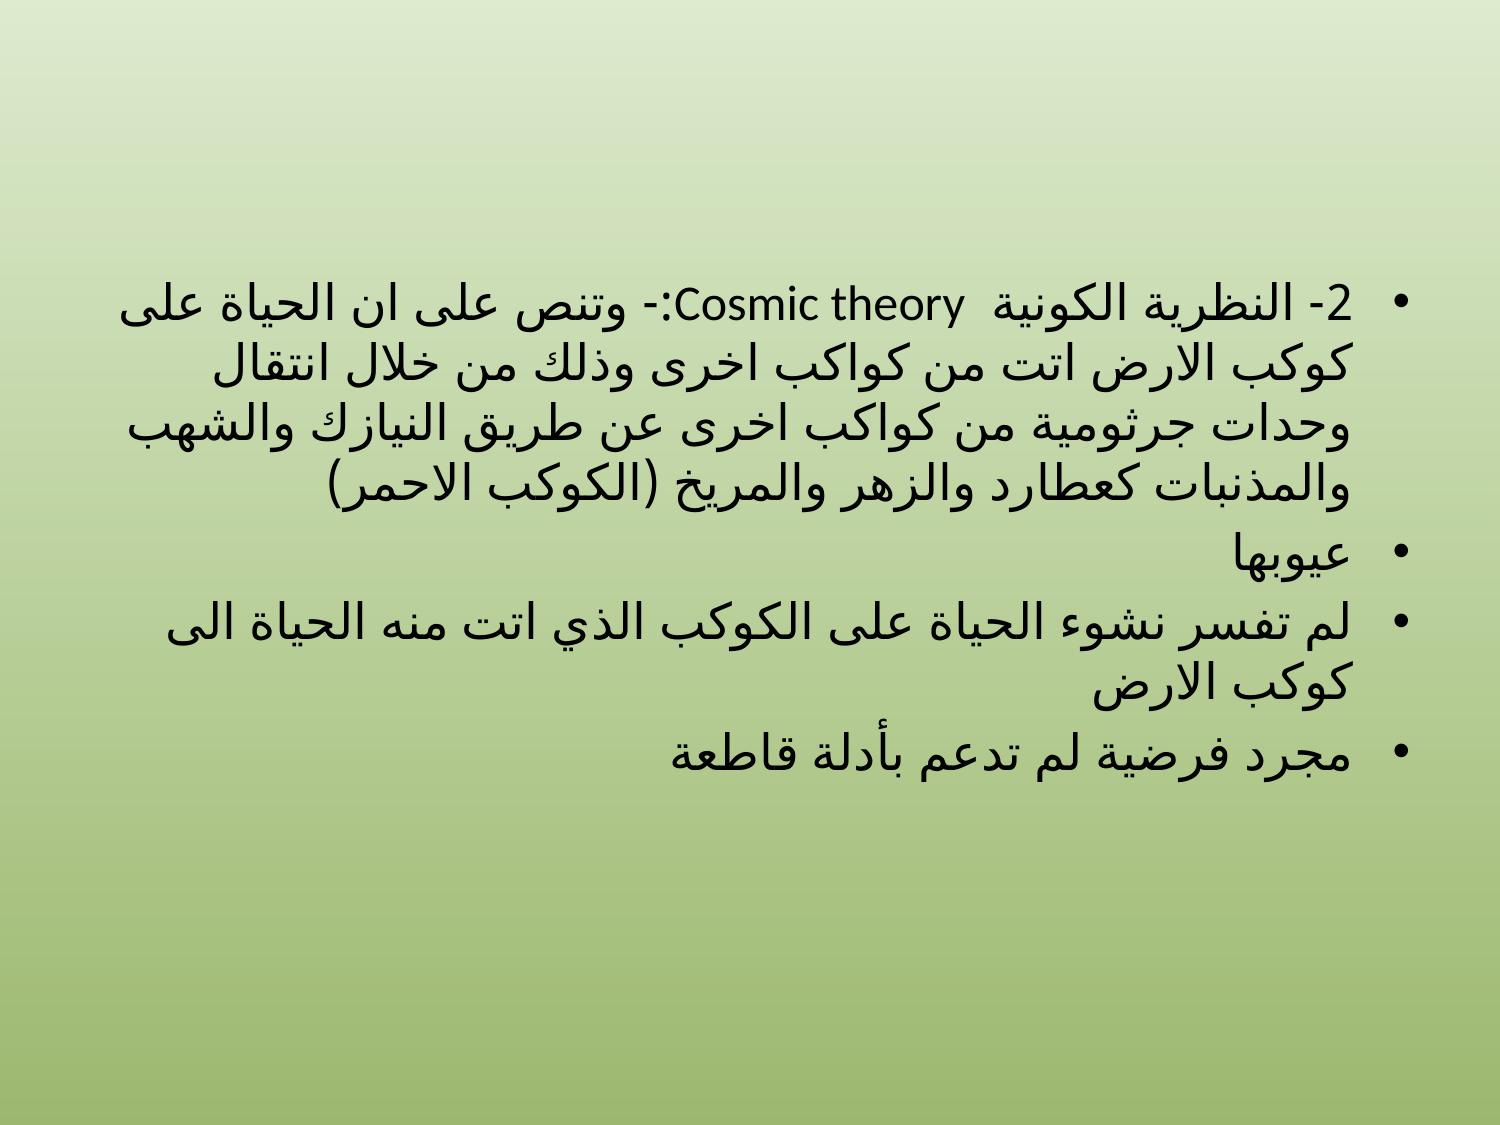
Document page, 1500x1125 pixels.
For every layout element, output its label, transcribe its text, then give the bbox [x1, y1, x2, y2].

list 2- النظرية الكونية Cosmic theory:- وتنص على ان الحياة على كوكب الارض اتت من كواكب اخرى وذلك من خلال انتقال وحدات جرثومية من كواكب اخرى عن طريق النيازك والشهب والمذنبات كعطارد والزهر والمريخ (الكوكب الاحمر) عيوبها لم تفسر نشوء الحياة على الكوكب الذي اتت منه الحياة الى كوكب الارض مجرد فرضية لم تدعم بأدلة قاطعة [75, 262, 1425, 1005]
